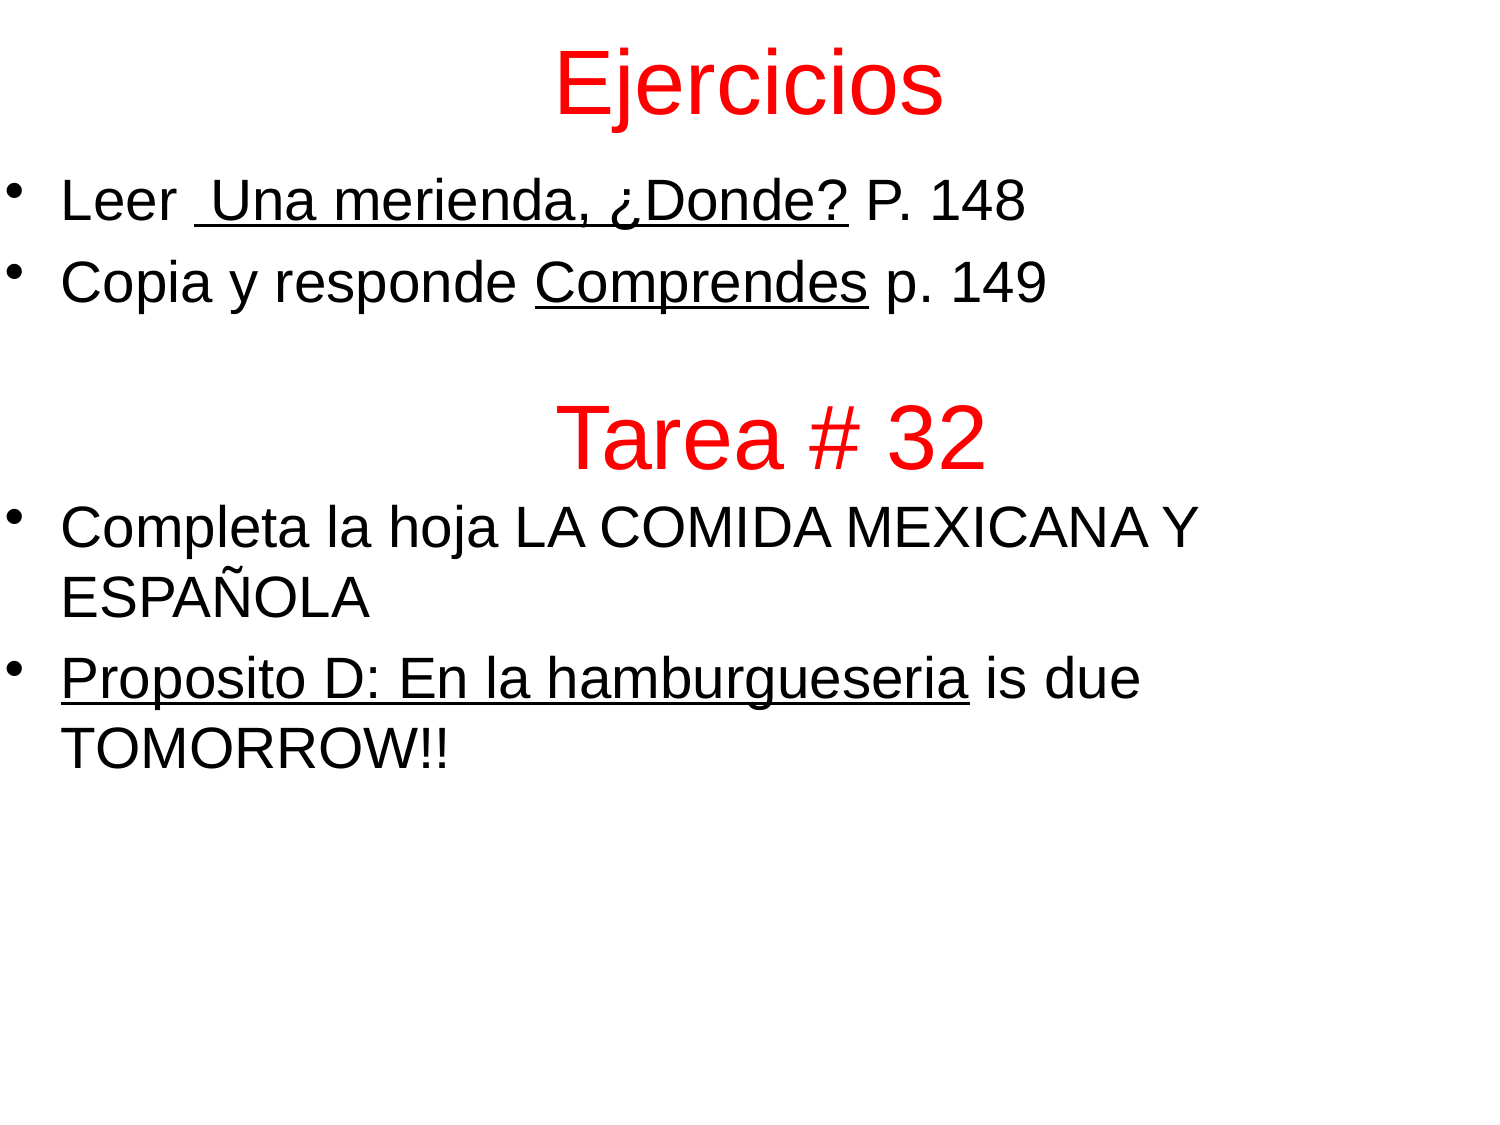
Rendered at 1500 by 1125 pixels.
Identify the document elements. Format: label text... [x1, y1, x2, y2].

title Ejercicios [75, 4, 1425, 150]
list Leer Una merienda, ¿Donde? P. 148 Copia y responde Comprendes p. 149 Completa la hoja LA COMIDA MEXICANA Y ESPAÑOLA Proposito D: En la hamburgueseria is due TOMORROW!! [0, 154, 1490, 1093]
text_box Tarea # 32 [96, 360, 1447, 505]
